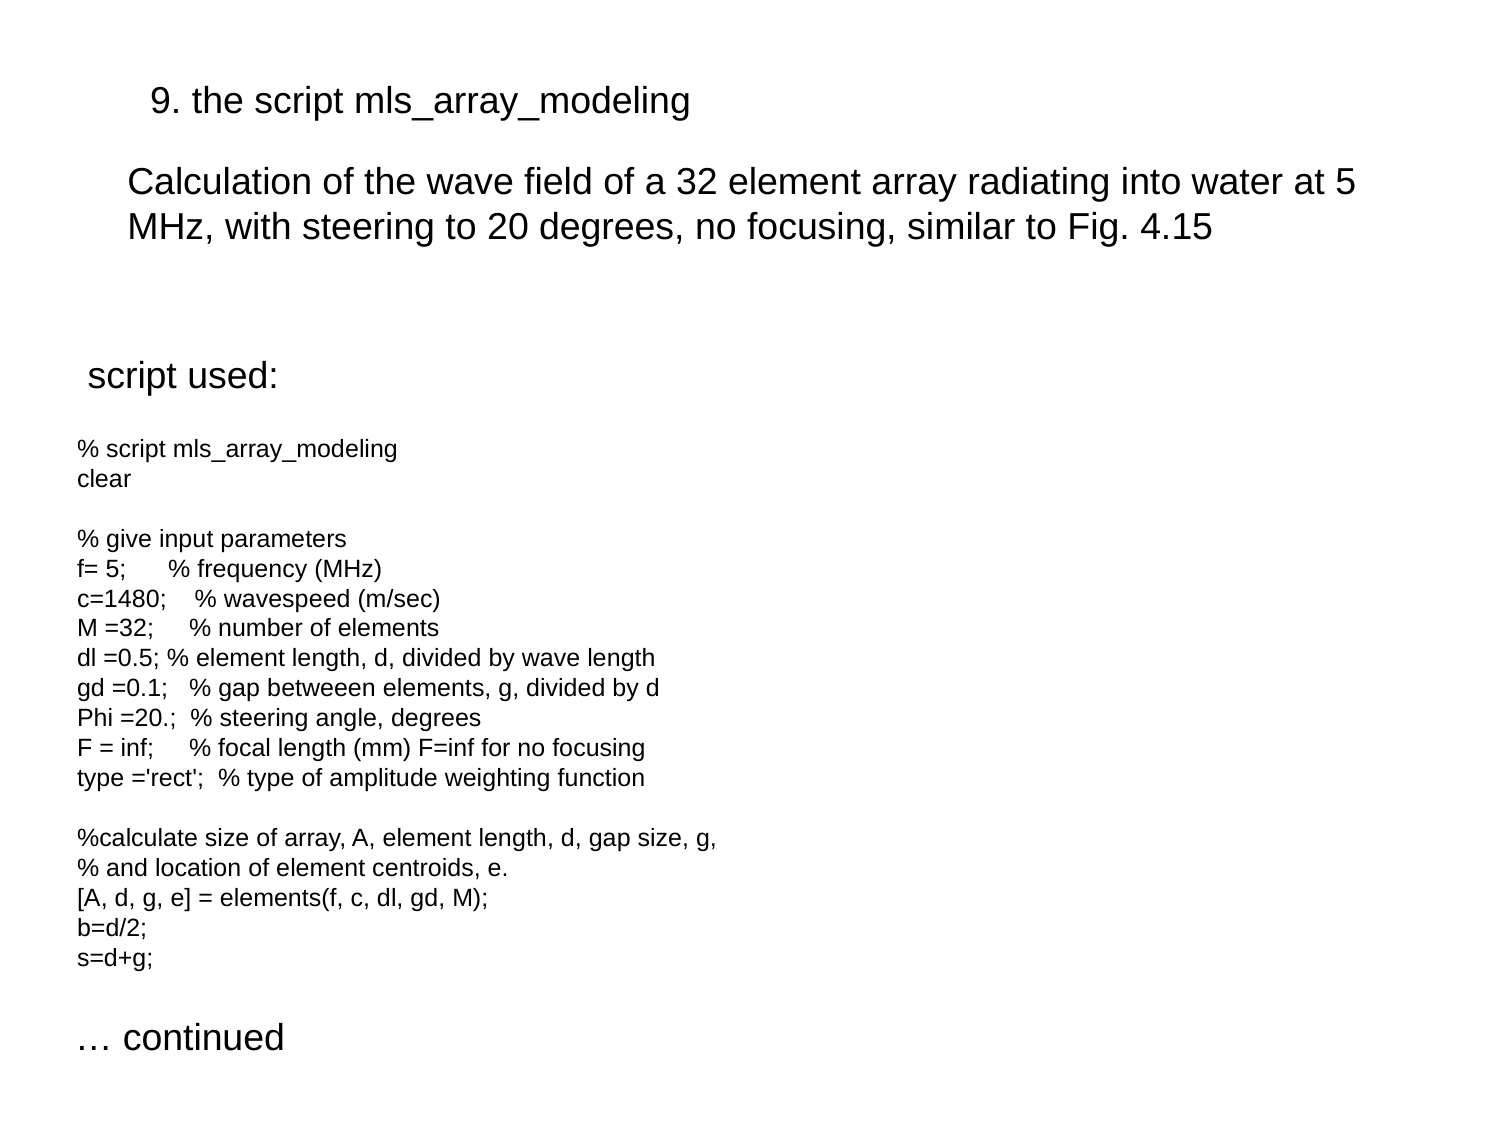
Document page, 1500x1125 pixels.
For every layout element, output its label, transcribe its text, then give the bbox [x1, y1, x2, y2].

text_box … continued [60, 1005, 300, 1066]
text_box script used: [72, 343, 294, 404]
text_box Calculation of the wave field of a 32 element array radiating into water at 5 MHz, with steering to 20 degrees, no focusing, similar to Fig. 4.15 [112, 149, 1428, 255]
text_box % script mls_array_modeling clear % give input parameters f= 5; % frequency (MHz) c=1480; % wavespeed (m/sec) M =32; % number of elements dl =0.5; % element length, d, divided by wave length gd =0.1; % gap betweeen elements, g, divided by d Phi =20.; % steering angle, degrees F = inf; % focal length (mm) F=inf for no focusing type ='rect'; % type of amplitude weighting function %calculate size of array, A, element length, d, gap size, g, % and location of element centroids, e. [A, d, g, e] = elements(f, c, dl, gd, M); b=d/2; s=d+g; [62, 424, 813, 1039]
text_box 9. the script mls_array_modeling [135, 68, 707, 129]
